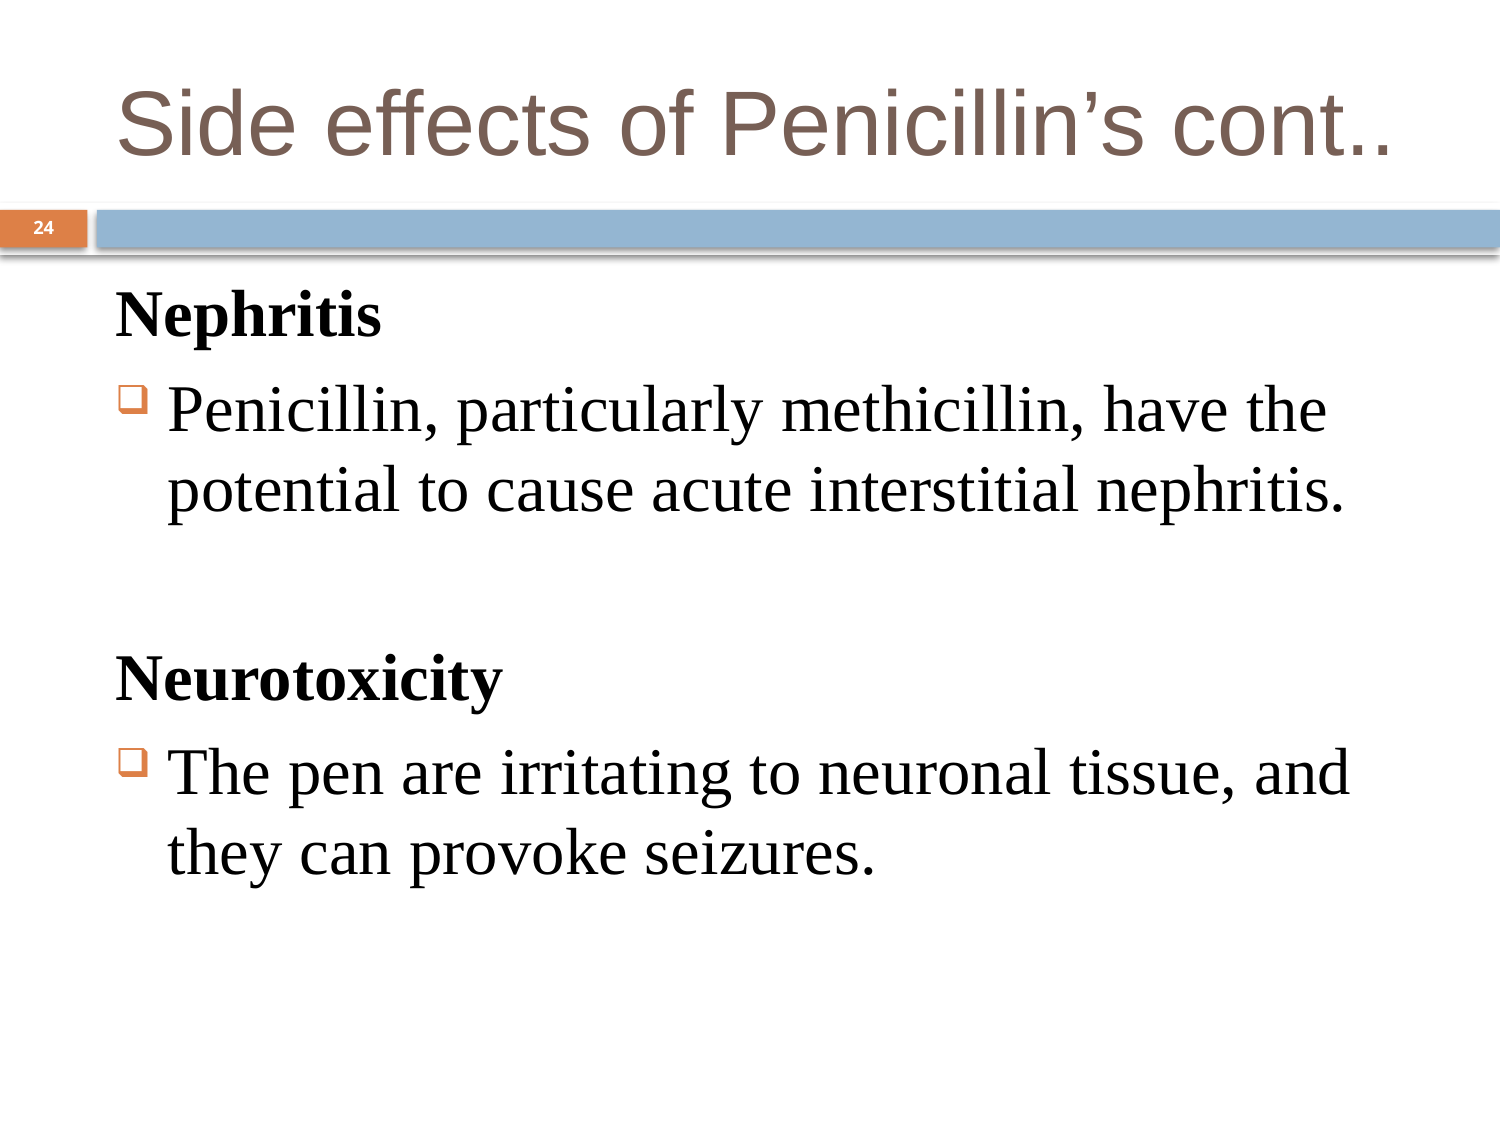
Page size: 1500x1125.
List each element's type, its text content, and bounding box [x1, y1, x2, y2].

title Side effects of Penicillin’s cont.. [100, 37, 1438, 200]
list Nephritis Penicillin, particularly methicillin, have the potential to cause acute interstitial nephritis. Neurotoxicity The pen are irritating to neuronal tissue, and they can provoke seizures. [100, 262, 1438, 1000]
slide_number 24 [0, 208, 88, 249]
